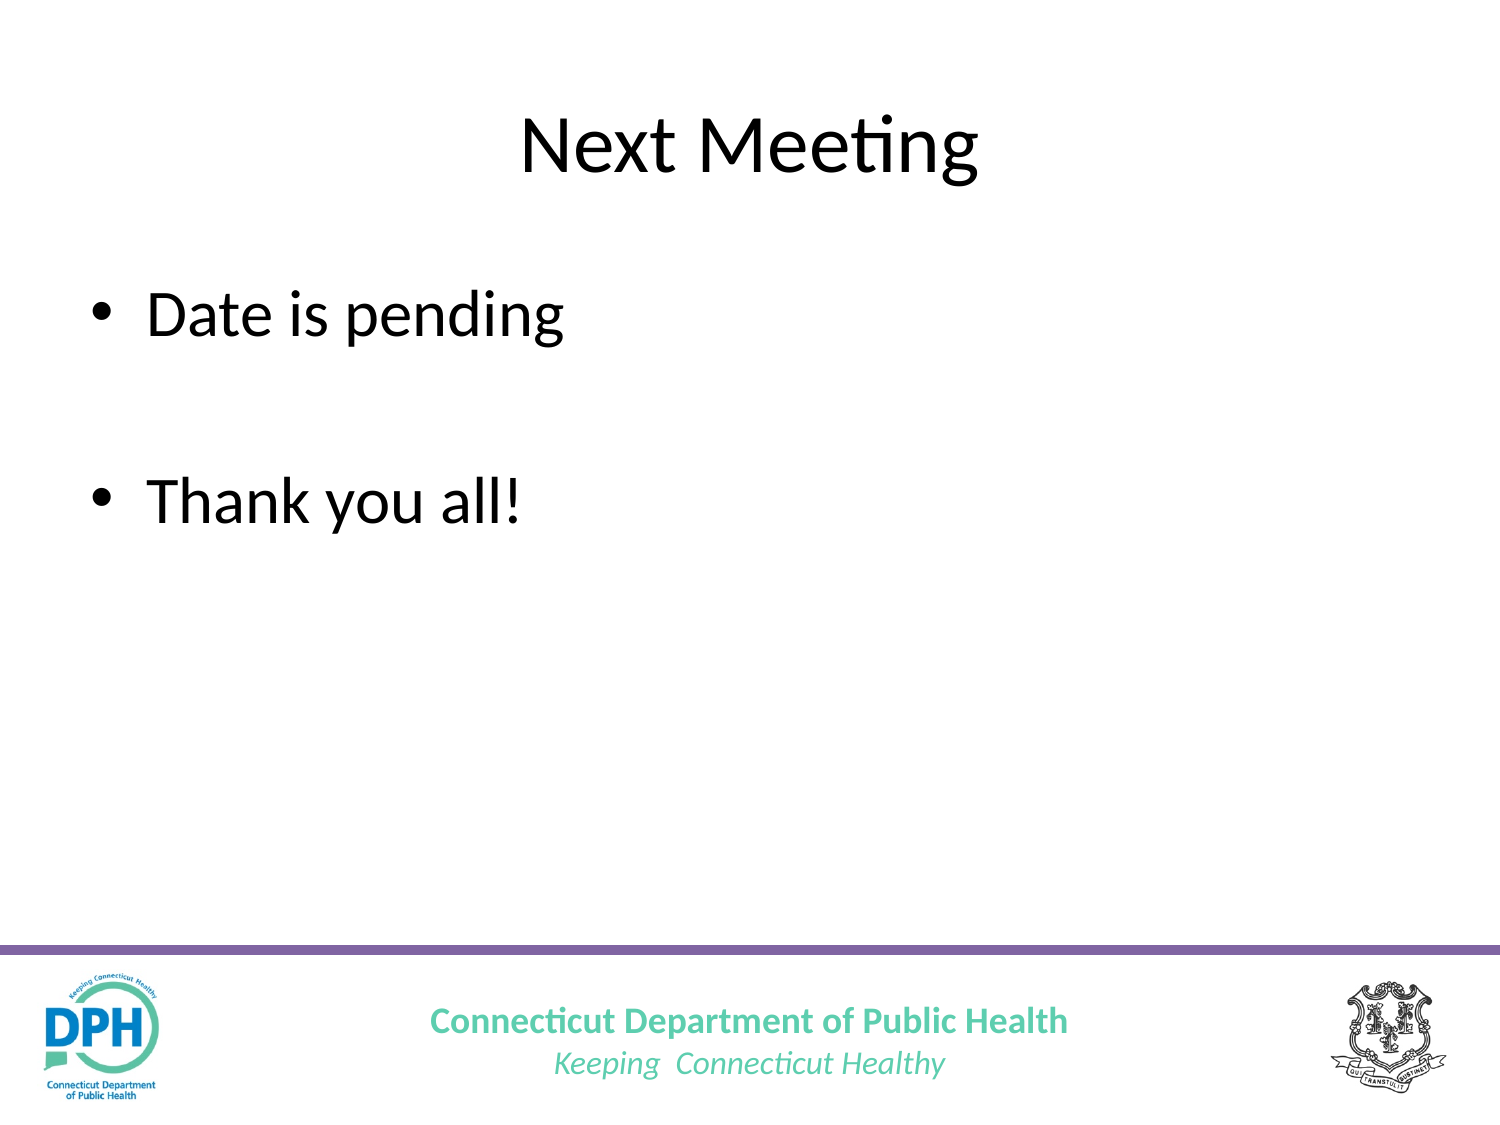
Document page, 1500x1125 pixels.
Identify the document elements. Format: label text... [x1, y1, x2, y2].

picture [1328, 969, 1450, 1104]
title Next Meeting [75, 45, 1425, 233]
list Date is pending Thank you all! [75, 262, 1425, 1005]
picture [37, 969, 163, 1104]
